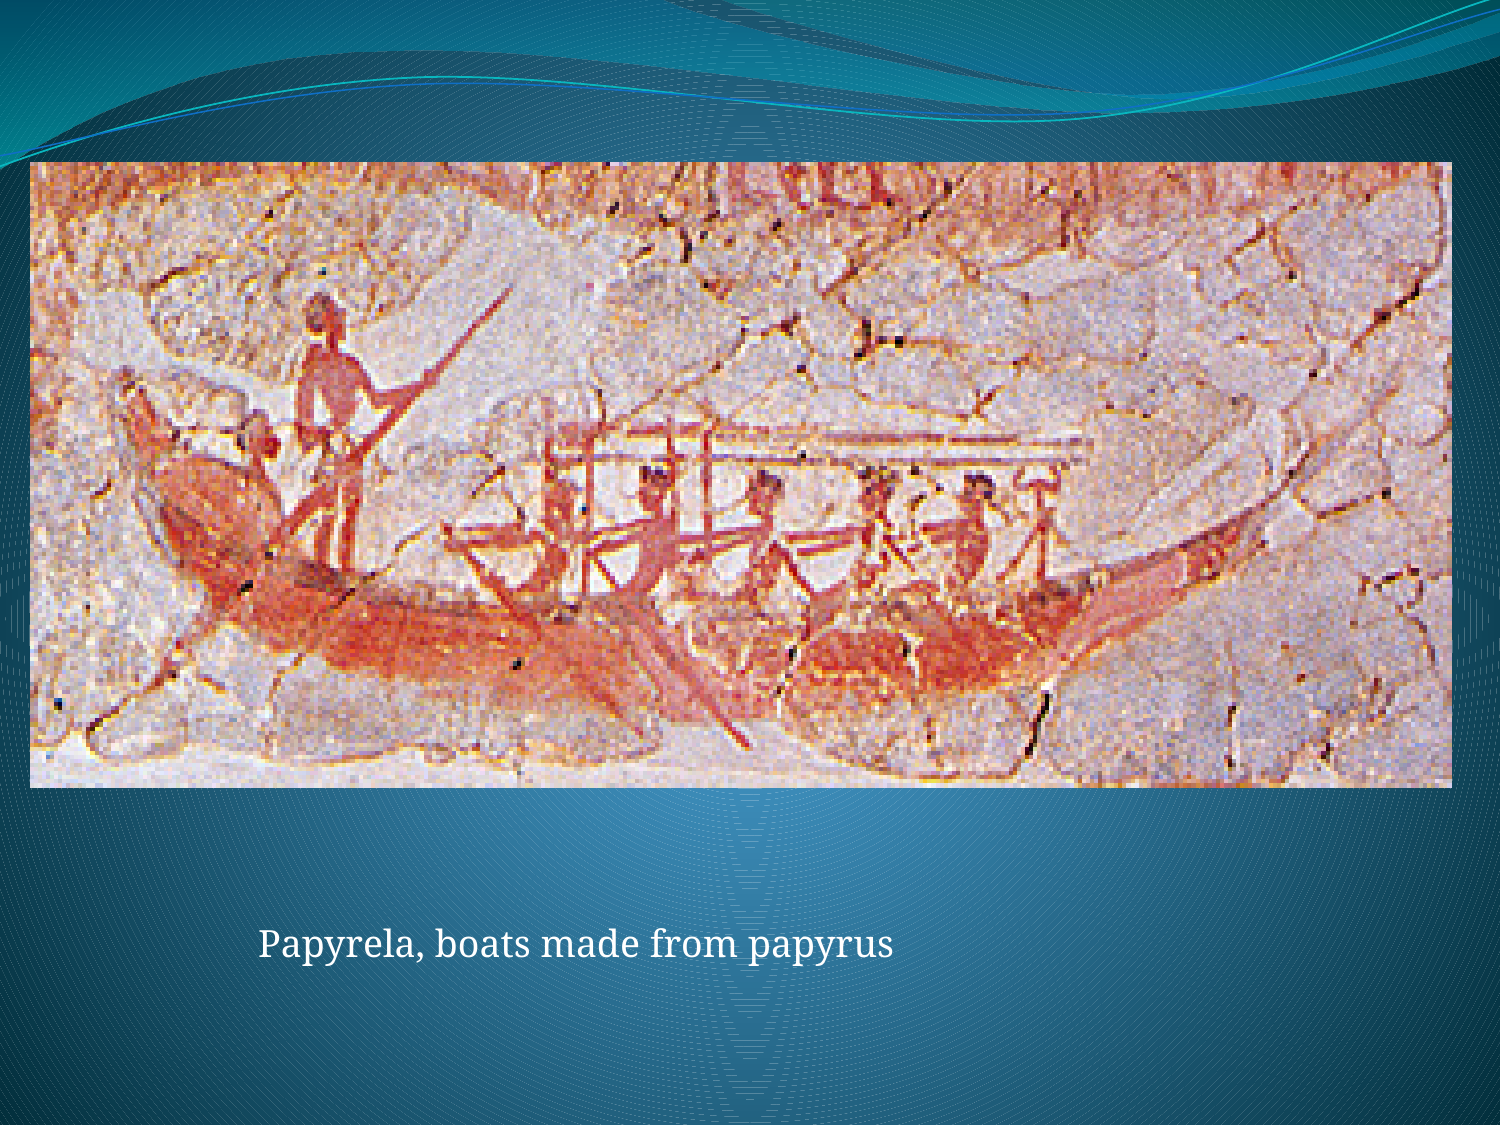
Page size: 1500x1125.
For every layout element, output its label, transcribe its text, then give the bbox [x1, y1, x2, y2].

text_box Papyrela, boats made from papyrus [243, 912, 910, 973]
picture [30, 162, 1452, 788]
